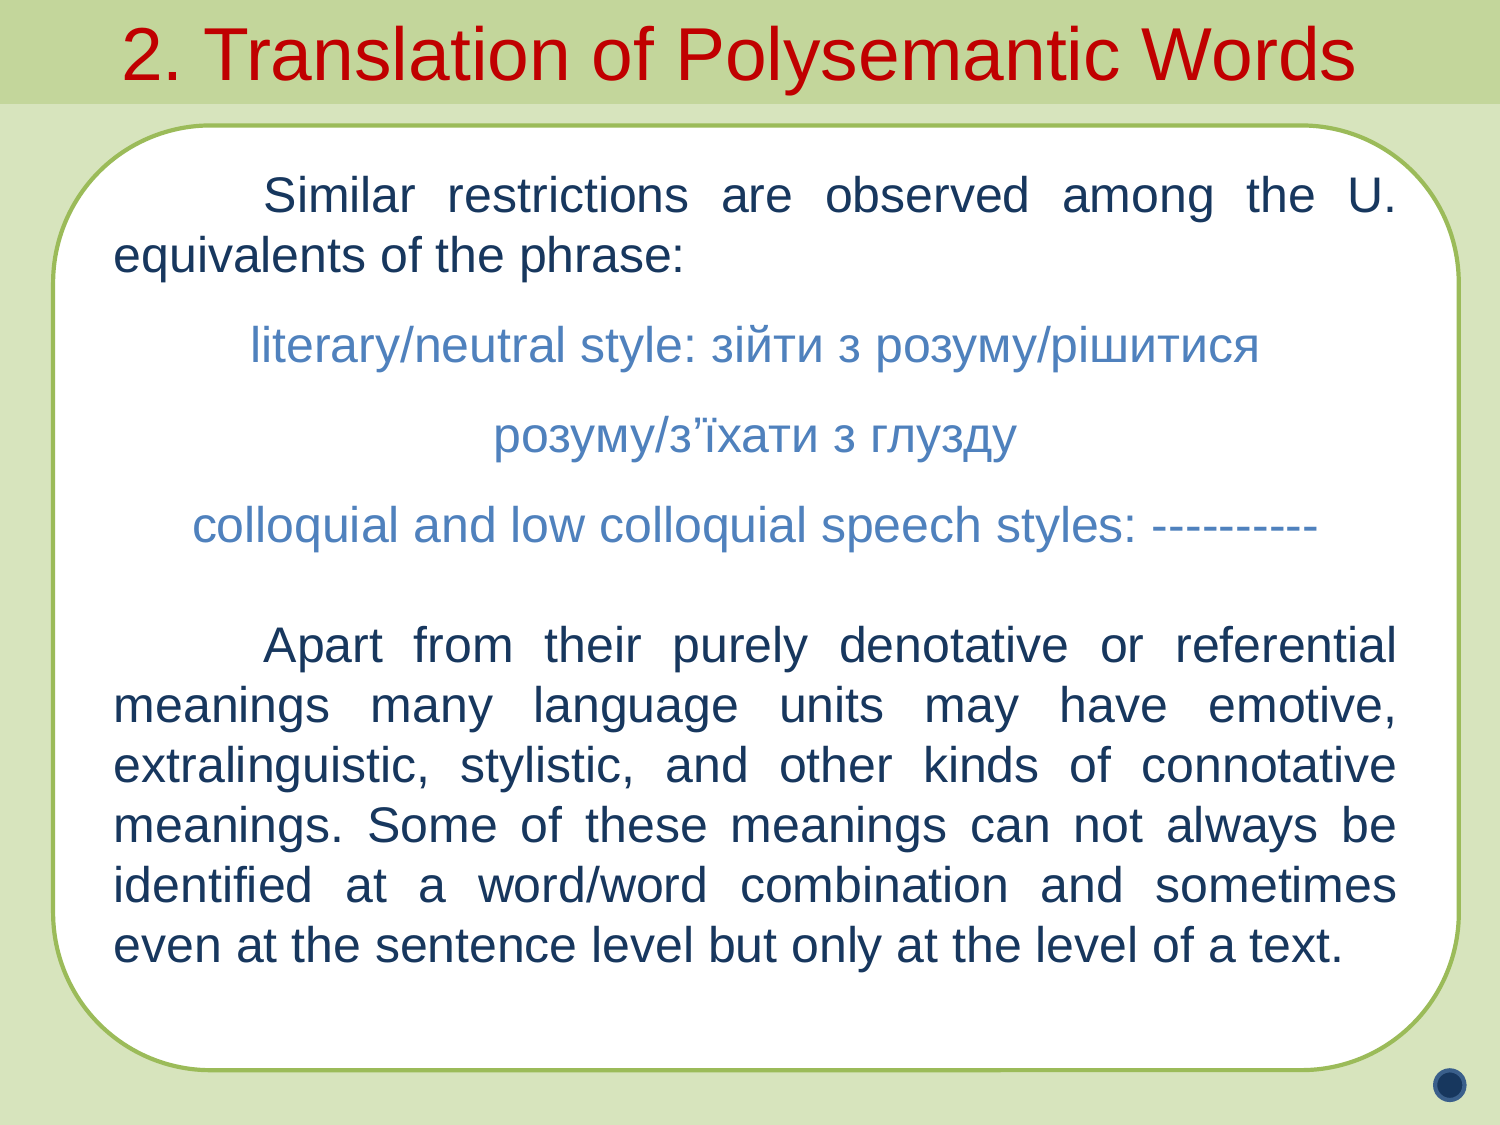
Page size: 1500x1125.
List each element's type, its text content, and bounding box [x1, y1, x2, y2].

text_box Similar restrictions are observed among the U. equivalents of the phrase: literary/neutral style: зійти з розуму/рішитися розуму/з’їхати з глузду colloquial and low colloquial speech styles: ---------- Apart from their purely denotative or referential meanings many language units may have emotive, extralinguistic, stylistic, and other kinds of connotative meanings. Some of these meanings can not always be identified at a word/word combination and sometimes even at the sentence level but only at the level of a text. [50, 123, 1461, 1073]
text_box [1433, 1068, 1467, 1103]
text_box 2. Translation of Polysemantic Words [0, 0, 1500, 104]
